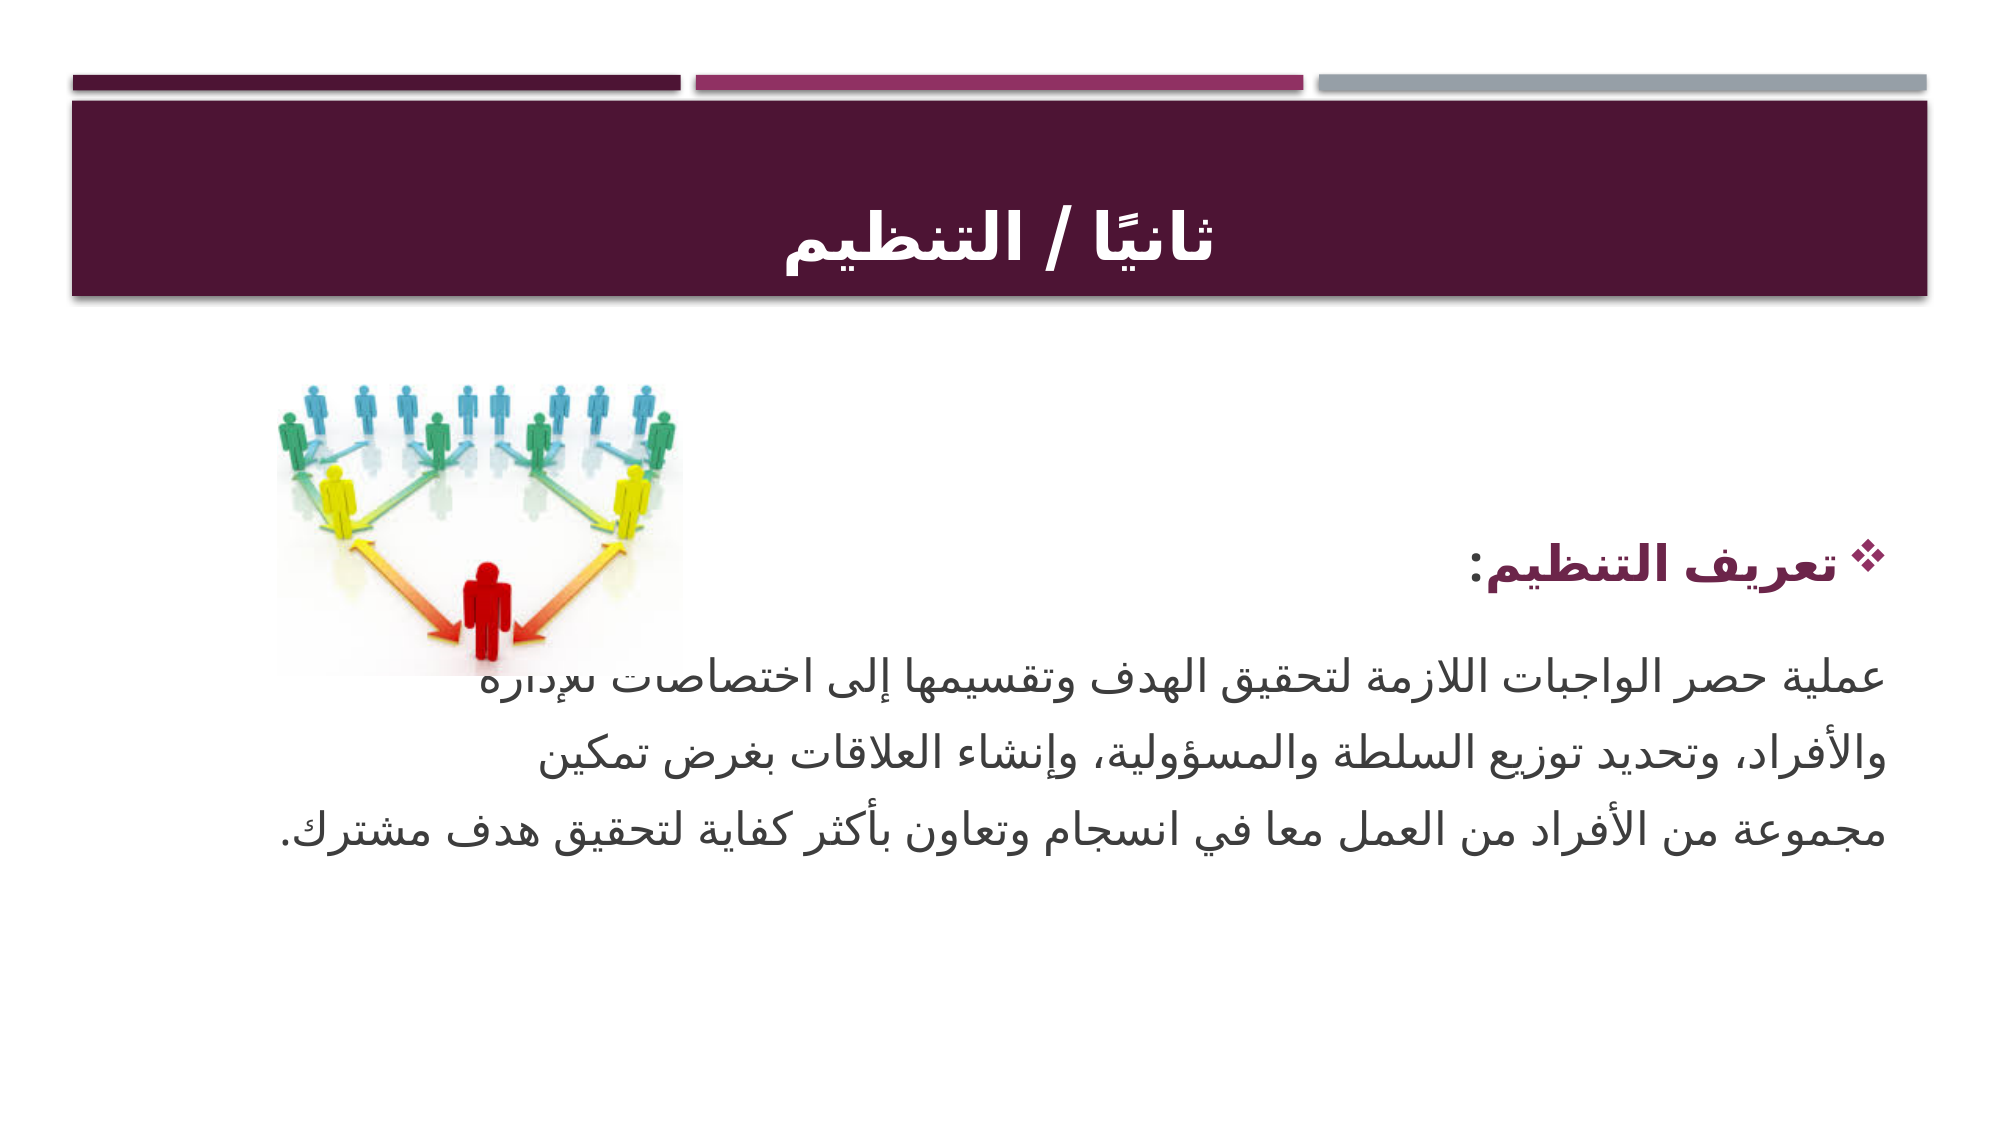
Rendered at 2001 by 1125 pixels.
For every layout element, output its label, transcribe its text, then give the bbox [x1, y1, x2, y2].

title ثانيًا / التنظيم [95, 115, 1905, 282]
list تعريف التنظيم: عملية حصر الواجبات اللازمة لتحقيق الهدف وتقسيمها إلى اختصاصات للإدارة والأفراد، وتحديد توزيع السلطة والمسؤولية، وإنشاء العلاقات بغرض تمكين مجموعة من الأفراد من العمل معا في انسجام وتعاون بأكثر كفاية لتحقيق هدف مشترك. [95, 357, 1905, 962]
picture [277, 372, 684, 677]
